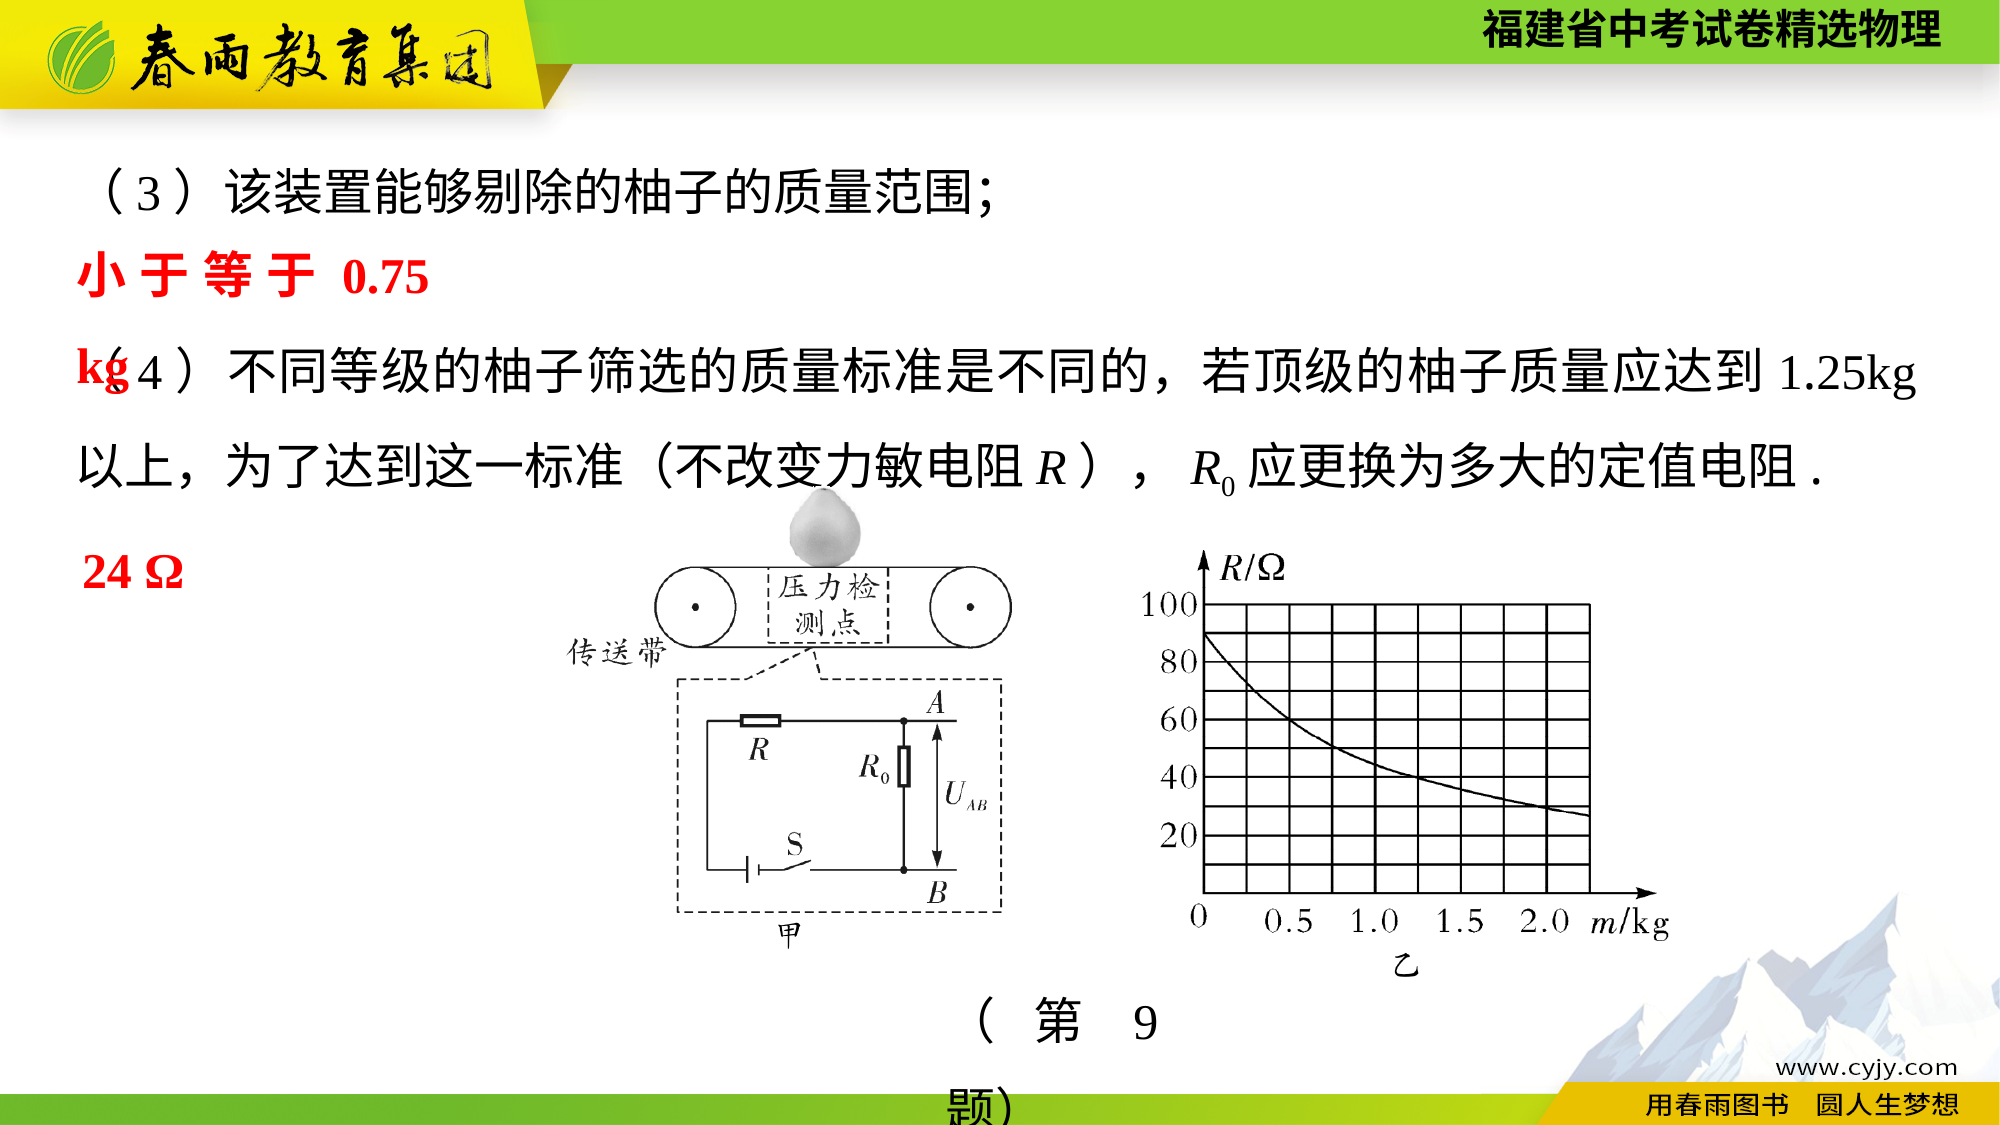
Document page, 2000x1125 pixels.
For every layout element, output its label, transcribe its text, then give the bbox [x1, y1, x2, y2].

text_box 小于等于0.75 kg [61, 205, 445, 311]
list （3）该装置能够剔除的柚子的质量范围； （4）不同等级的柚子筛选的质量标准是不同的，若顶级的柚子质量应达到1.25kg以上，为了达到这一标准（不改变力敏电阻R），R0应更换为多大的定值电阻. [59, 122, 1944, 502]
text_box 24 Ω [67, 501, 200, 606]
text_box （第9题） [930, 952, 1186, 1057]
picture [0, 0, 2000, 1125]
